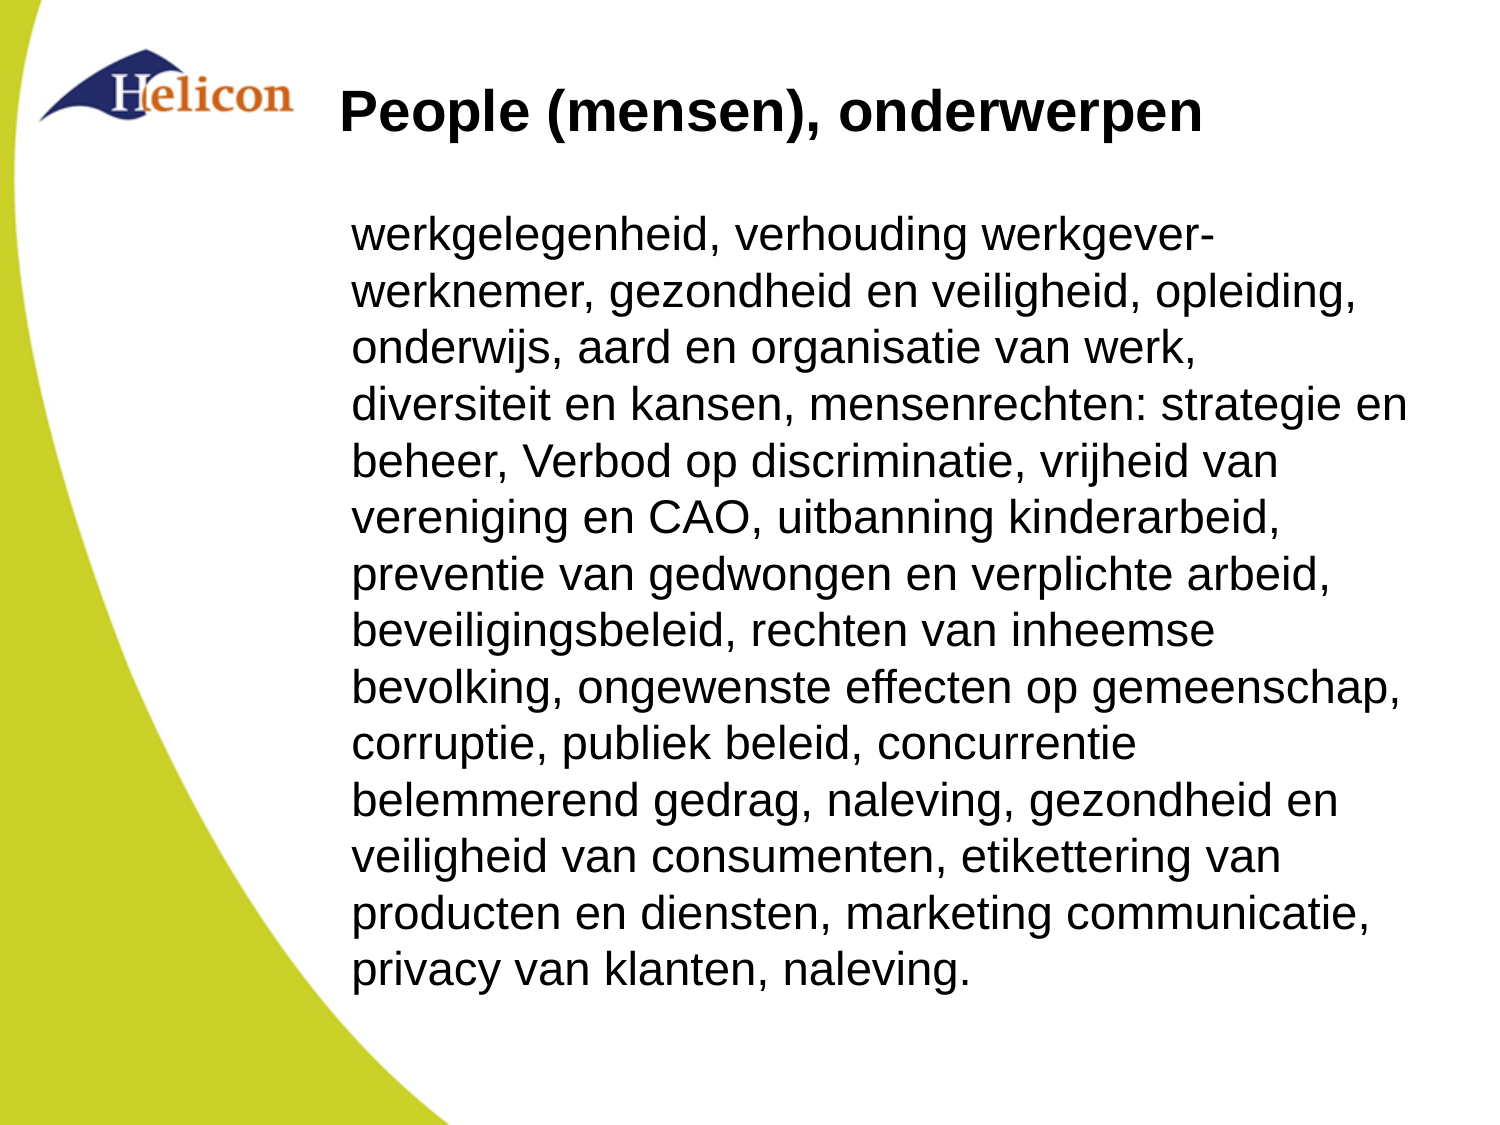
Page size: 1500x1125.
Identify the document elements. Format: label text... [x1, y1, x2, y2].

list werkgelegenheid, verhouding werkgever-werknemer, gezondheid en veiligheid, opleiding, onderwijs, aard en organisatie van werk, diversiteit en kansen, mensenrechten: strategie en beheer, Verbod op discriminatie, vrijheid van vereniging en CAO, uitbanning kinderarbeid, preventie van gedwongen en verplichte arbeid, beveiligingsbeleid, rechten van inheemse bevolking, ongewenste effecten op gemeenschap, corruptie, publiek beleid, concurrentie belemmerend gedrag, naleving, gezondheid en veiligheid van consumenten, etikettering van producten en diensten, marketing communicatie, privacy van klanten, naleving. [336, 196, 1425, 1005]
picture [0, 0, 1500, 1125]
title People (mensen), onderwerpen [324, 54, 1415, 161]
